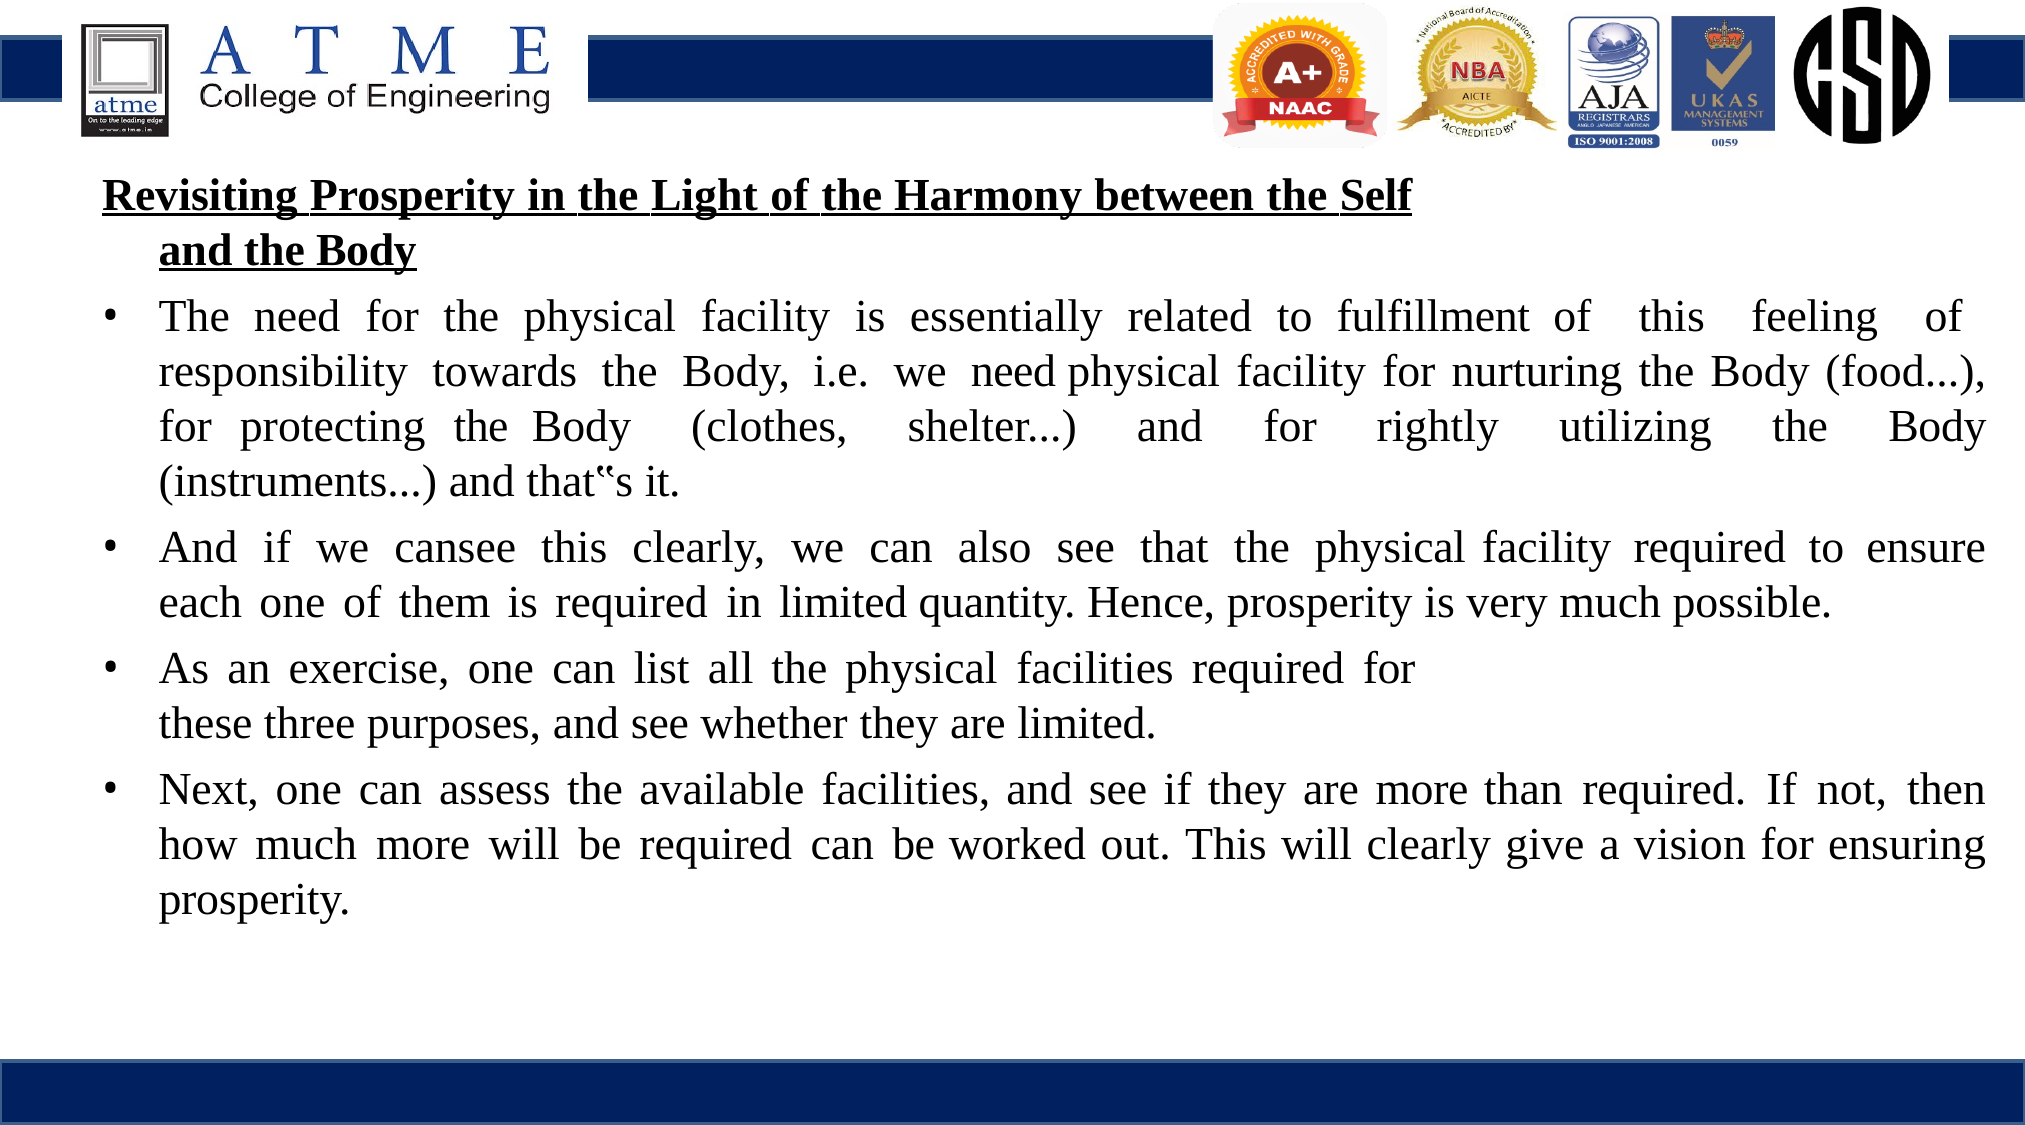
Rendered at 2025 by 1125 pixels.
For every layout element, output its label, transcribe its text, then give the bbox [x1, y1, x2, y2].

picture [1212, 0, 1949, 150]
text_box Revisiting Prosperity in the Light of the Harmony between the Self and the Body The need for the physical facility is essentially related to fulfillment of this feeling of responsibility towards the Body, i.e. we need physical facility for nurturing the Body (food...), for protecting the Body (clothes, shelter...) and for rightly utilizing the Body (instruments...) and that‟s it. And if we cansee this clearly, we can also see that the physical facility required to ensure each one of them is required in limited quantity. Hence, prosperity is very much possible. As an exercise, one can list all the physical facilities required for these three purposes, and see whether they are limited. Next, one can assess the available facilities, and see if they are more than required. If not, then how much more will be required can be worked out. This will clearly give a vision for ensuring prosperity. [99, 162, 1987, 924]
picture [62, 0, 588, 157]
